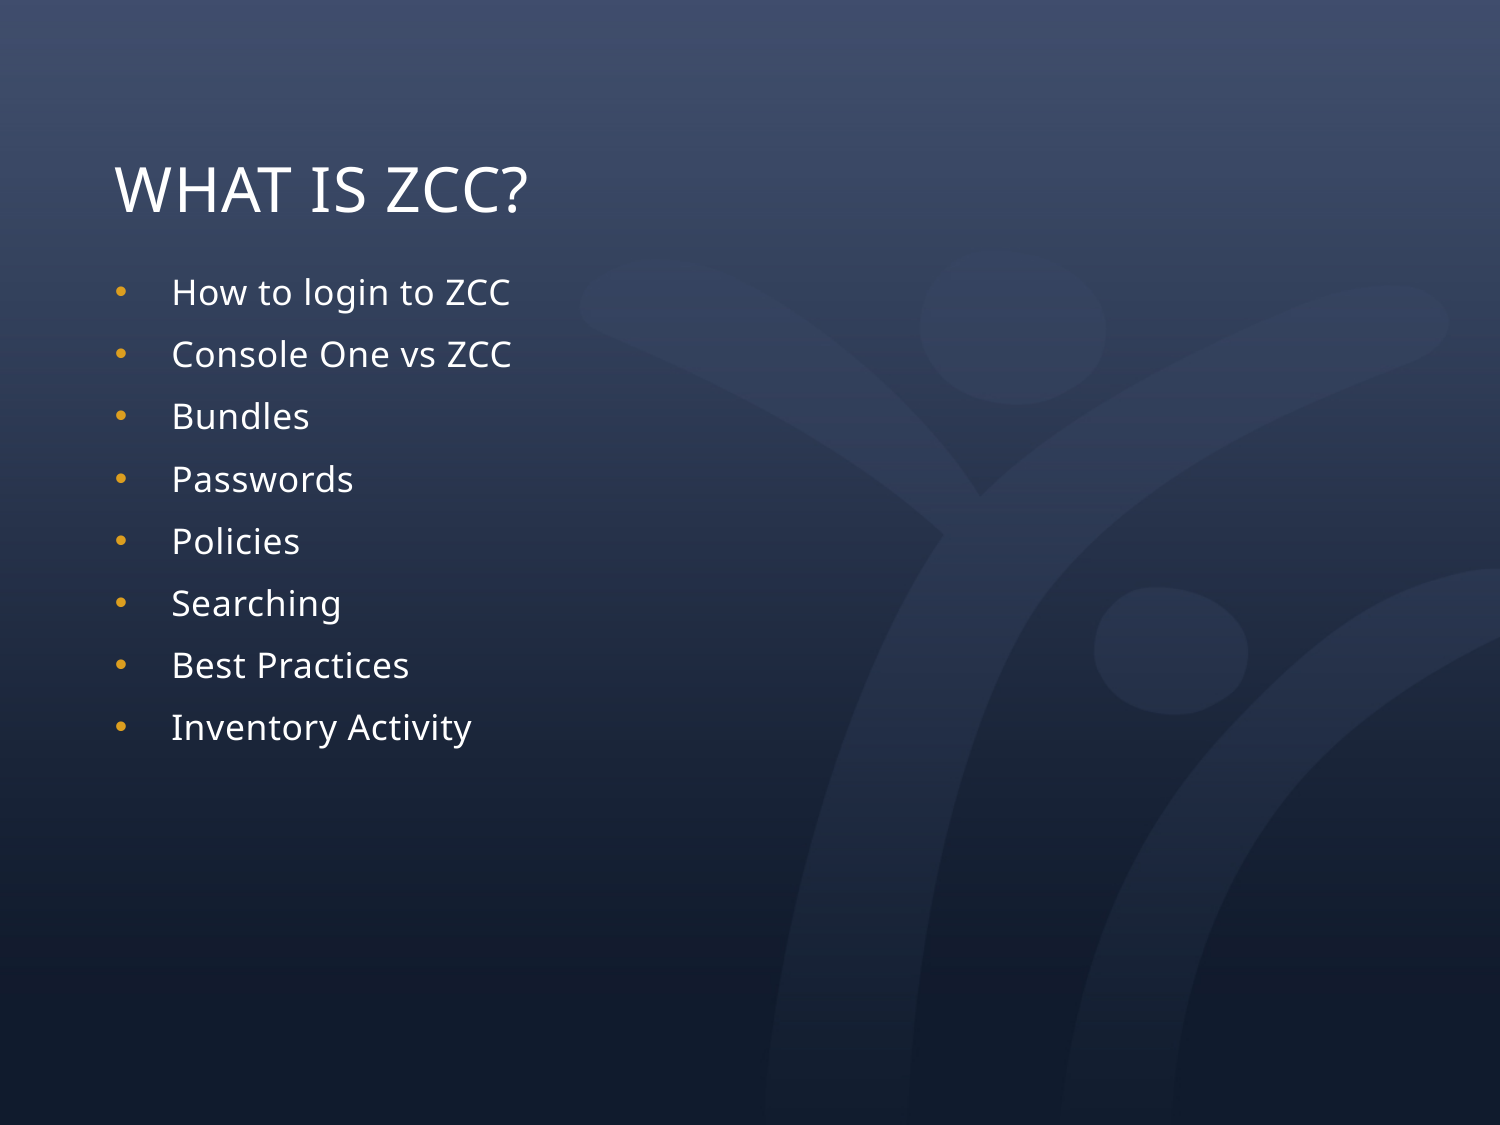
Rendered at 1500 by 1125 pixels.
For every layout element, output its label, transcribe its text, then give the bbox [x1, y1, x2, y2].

title What is ZCC? [99, 45, 1400, 233]
list How to login to ZCC Console One vs ZCC Bundles Passwords Policies Searching Best Practices Inventory Activity [99, 262, 1400, 938]
picture [0, 0, 1500, 1125]
